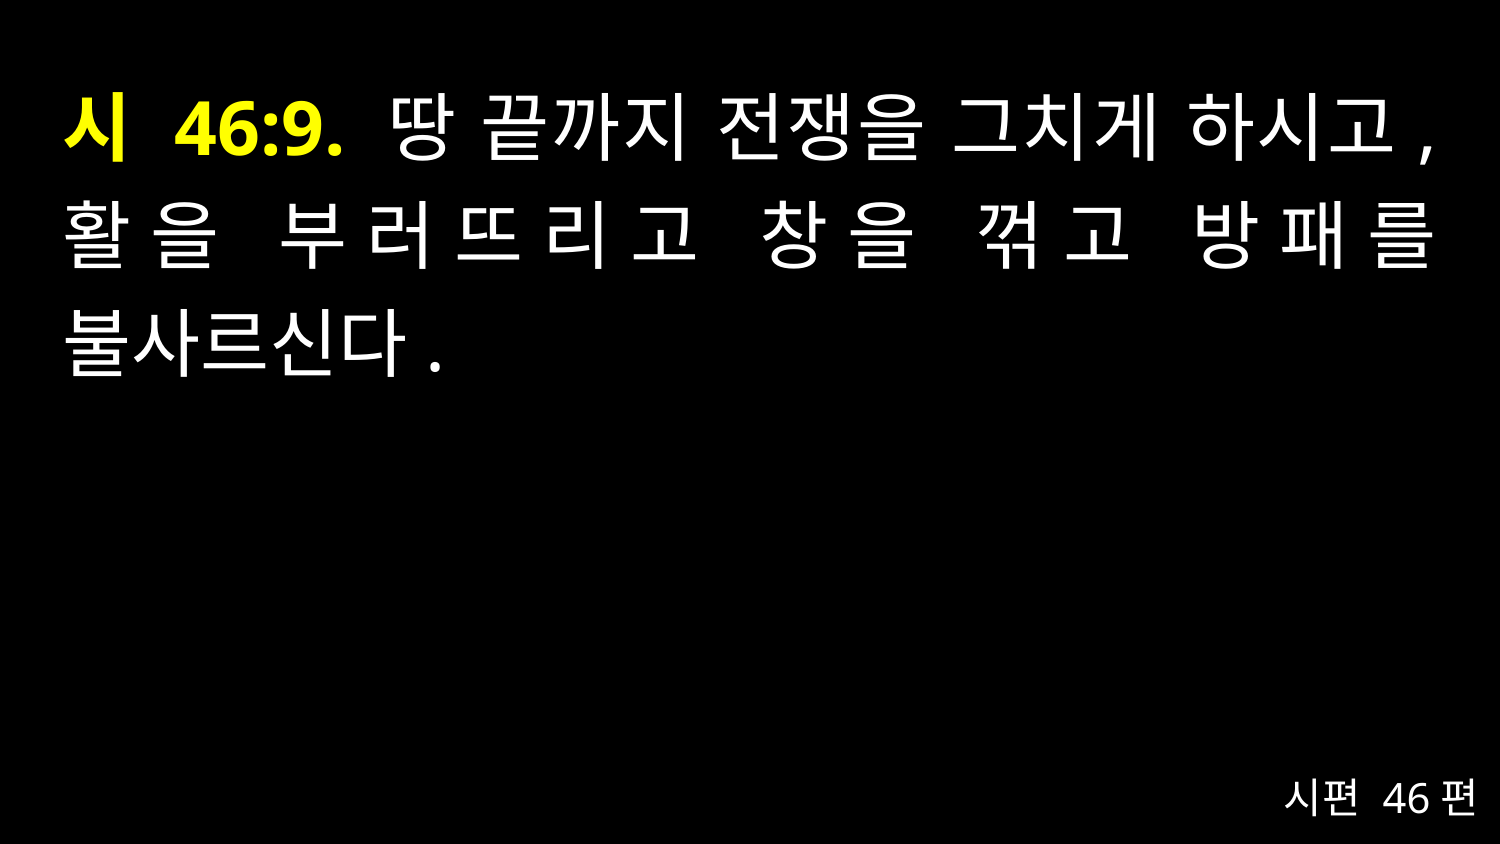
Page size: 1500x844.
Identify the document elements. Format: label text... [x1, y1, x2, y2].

title 시 46:9. 땅 끝까지 전쟁을 그치게 하시고, 활을 부러뜨리고 창을 꺾고 방패를 불사르신다. [0, 0, 1500, 844]
subtitle 시편 46편 [916, 770, 1500, 844]
